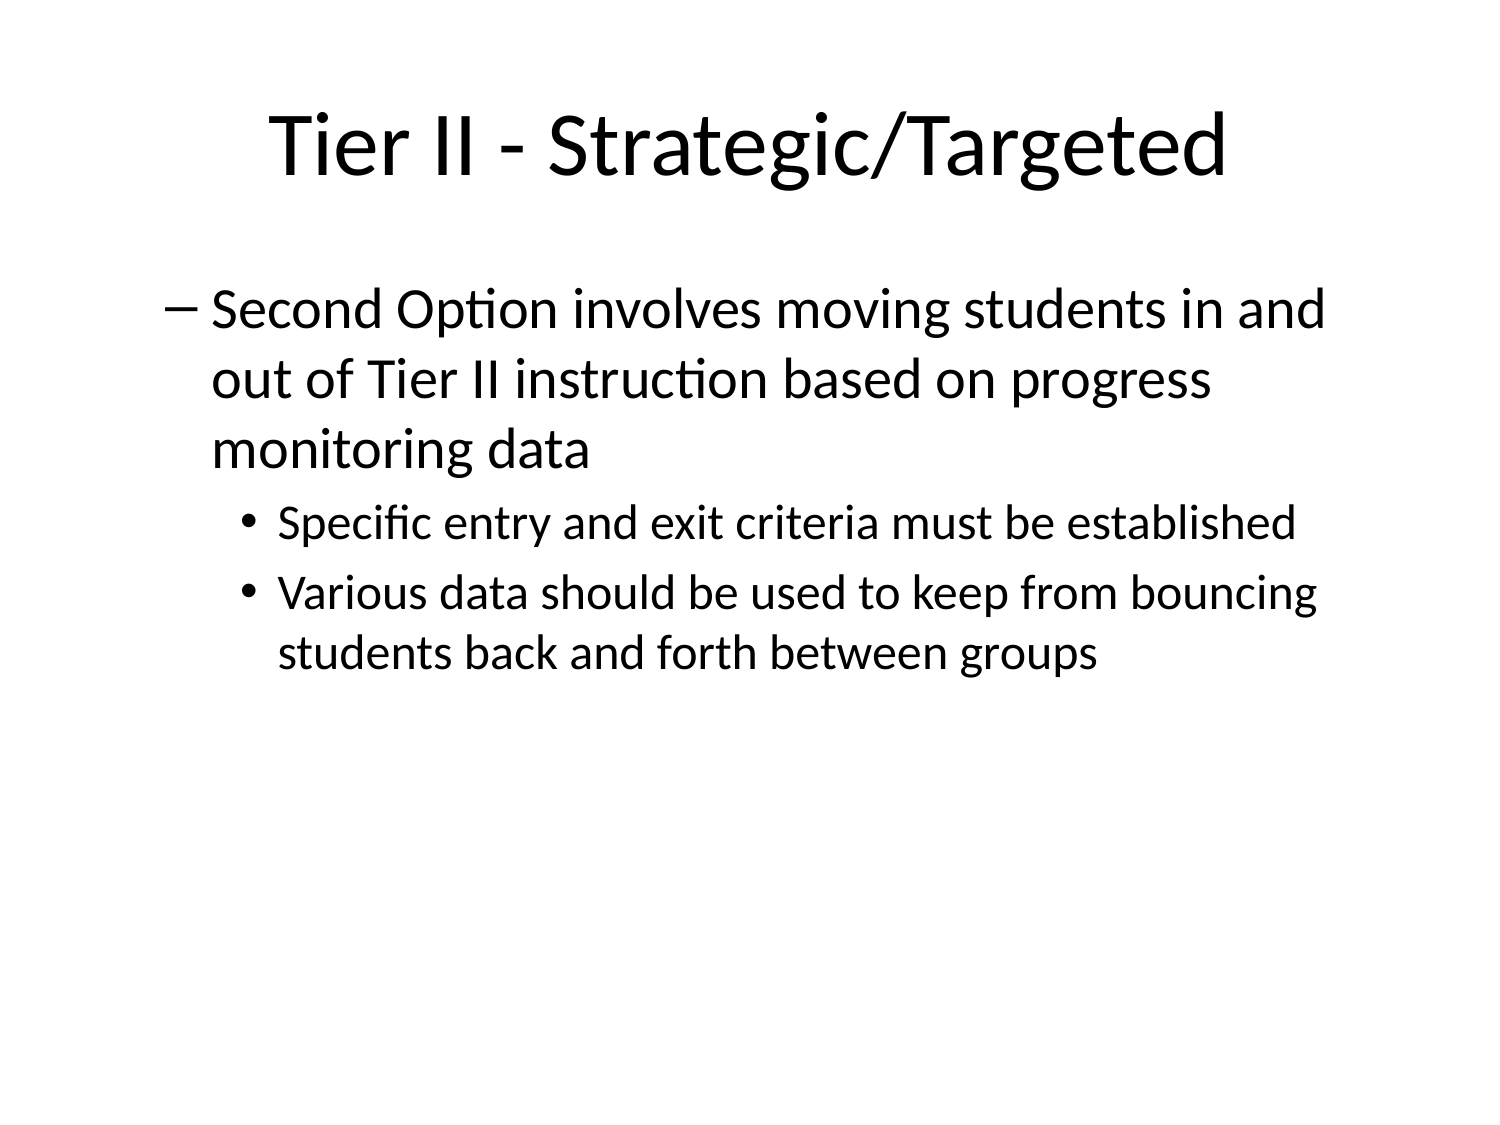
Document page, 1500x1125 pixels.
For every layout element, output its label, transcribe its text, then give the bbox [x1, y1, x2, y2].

title Tier II - Strategic/Targeted [75, 45, 1425, 233]
list Second Option involves moving students in and out of Tier II instruction based on progress monitoring data Specific entry and exit criteria must be established Various data should be used to keep from bouncing students back and forth between groups [75, 262, 1425, 1005]
